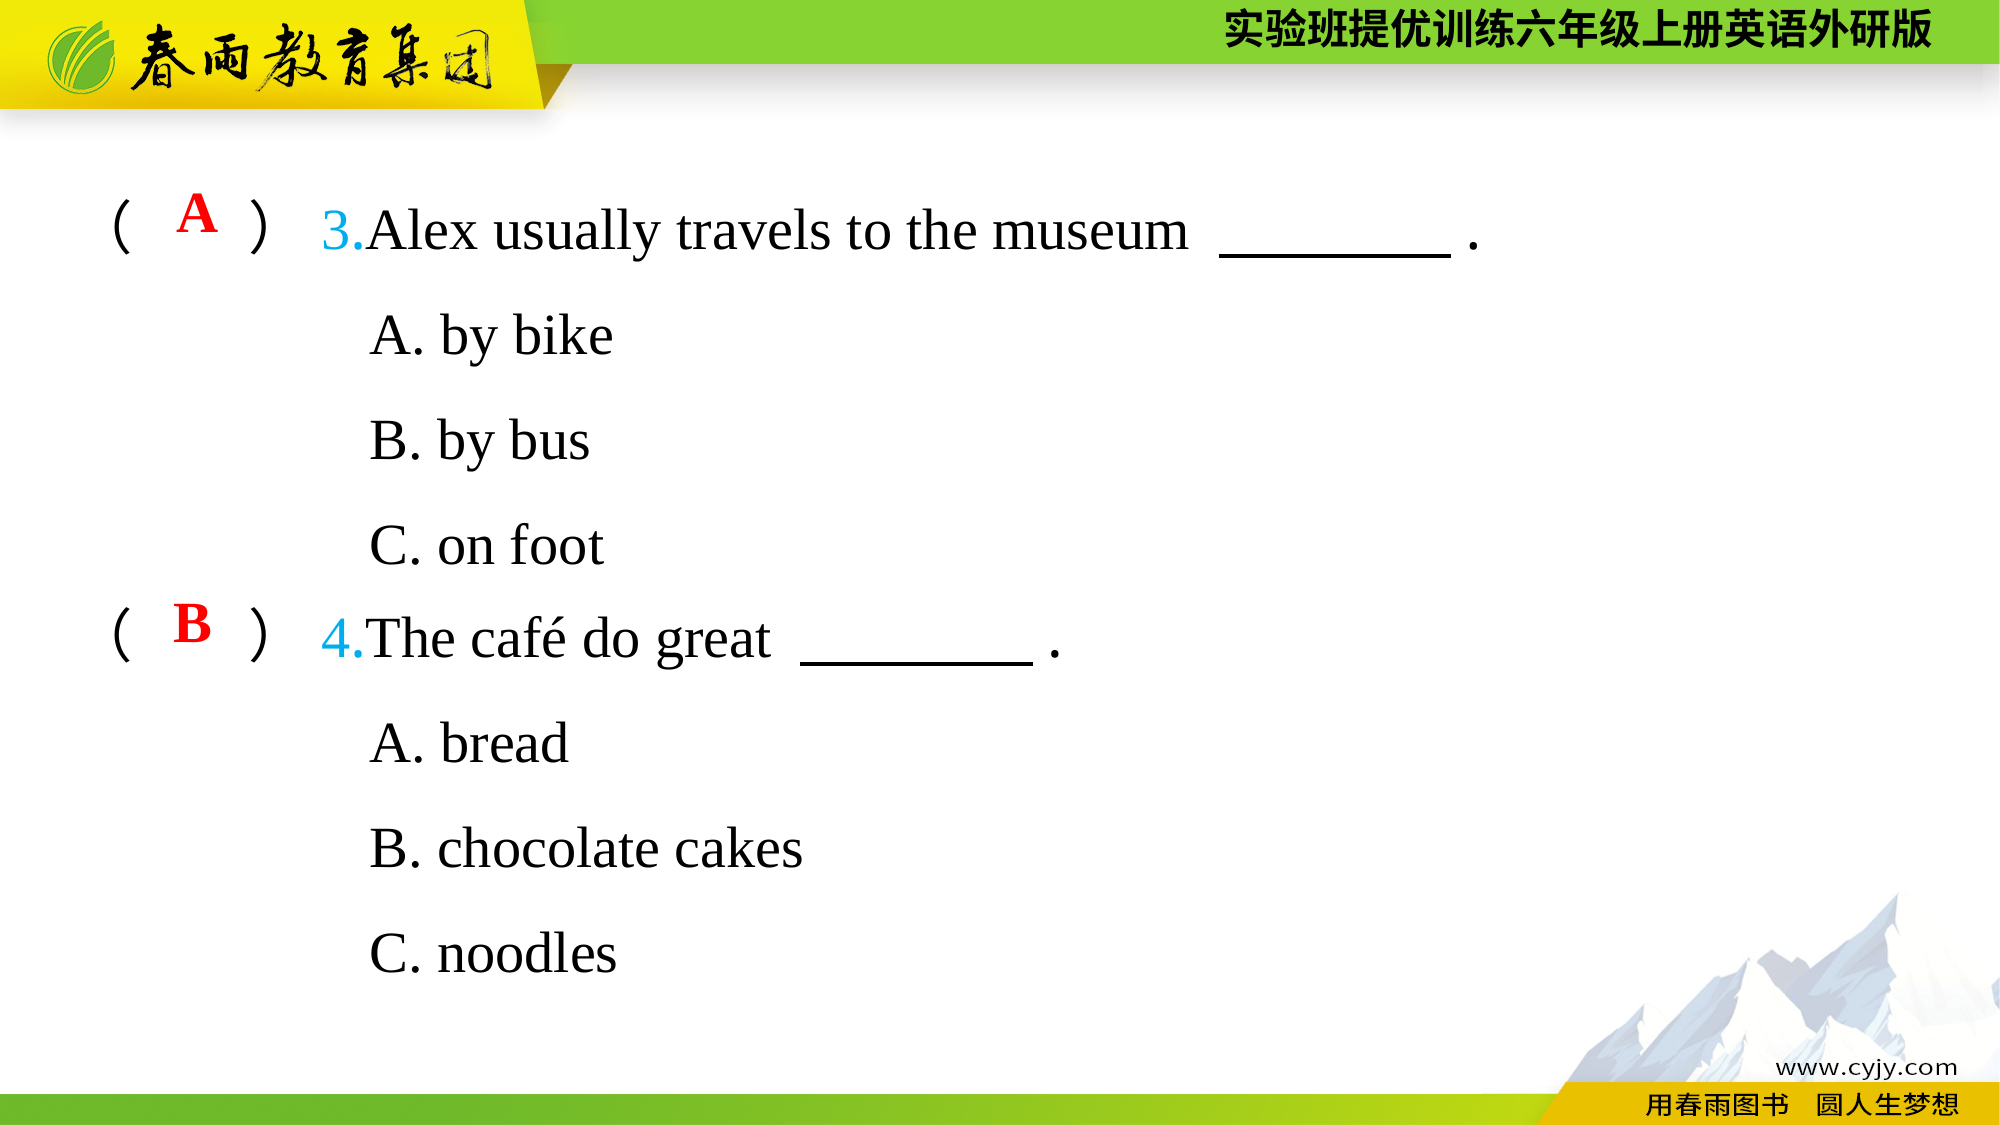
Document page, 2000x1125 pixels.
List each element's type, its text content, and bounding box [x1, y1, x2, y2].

text_box B [158, 576, 233, 662]
text_box A [161, 167, 256, 252]
text_box （ ）4.The café do great . A. bread B. chocolate cakes C. noodles [59, 556, 1944, 992]
list （ ）3.Alex usually travels to the museum . A. by bike B. by bus C. on foot [59, 149, 1944, 556]
picture [0, 0, 2000, 1125]
